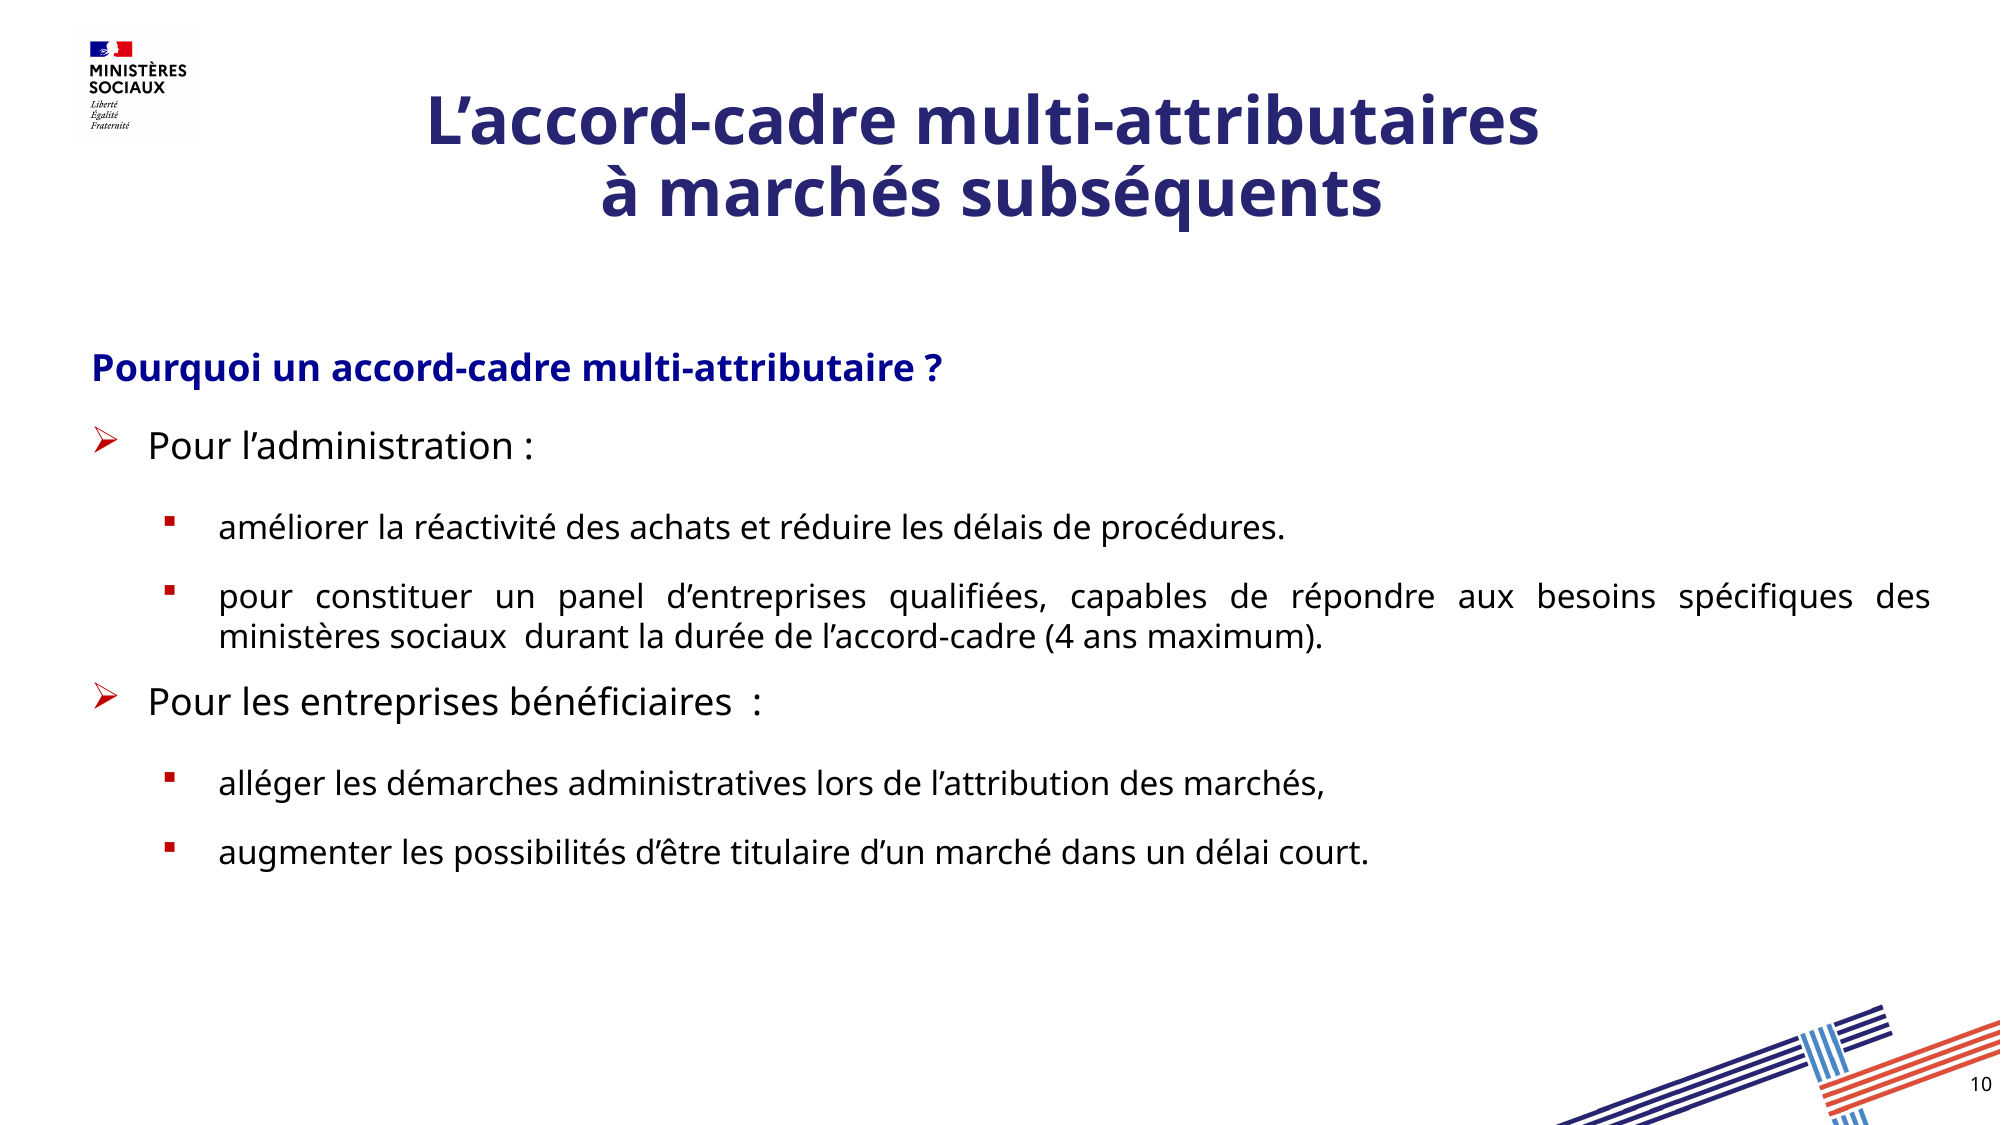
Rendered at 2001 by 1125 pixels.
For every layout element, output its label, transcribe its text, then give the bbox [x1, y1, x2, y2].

text_box Pourquoi un accord-cadre multi-attributaire ? Pour l’administration : améliorer la réactivité des achats et réduire les délais de procédures. pour constituer un panel d’entreprises qualifiées, capables de répondre aux besoins spécifiques des ministères sociaux durant la durée de l’accord-cadre (4 ans maximum). Pour les entreprises bénéficiaires : alléger les démarches administratives lors de l’attribution des marchés, augmenter les possibilités d’être titulaire d’un marché dans un délai court. [91, 343, 1934, 691]
picture [1550, 943, 2000, 1125]
picture [75, 26, 201, 99]
title L’accord-cadre multi-attributaires à marchés subséquents [70, 99, 1914, 218]
slide_number 10 [1618, 1046, 1993, 1125]
